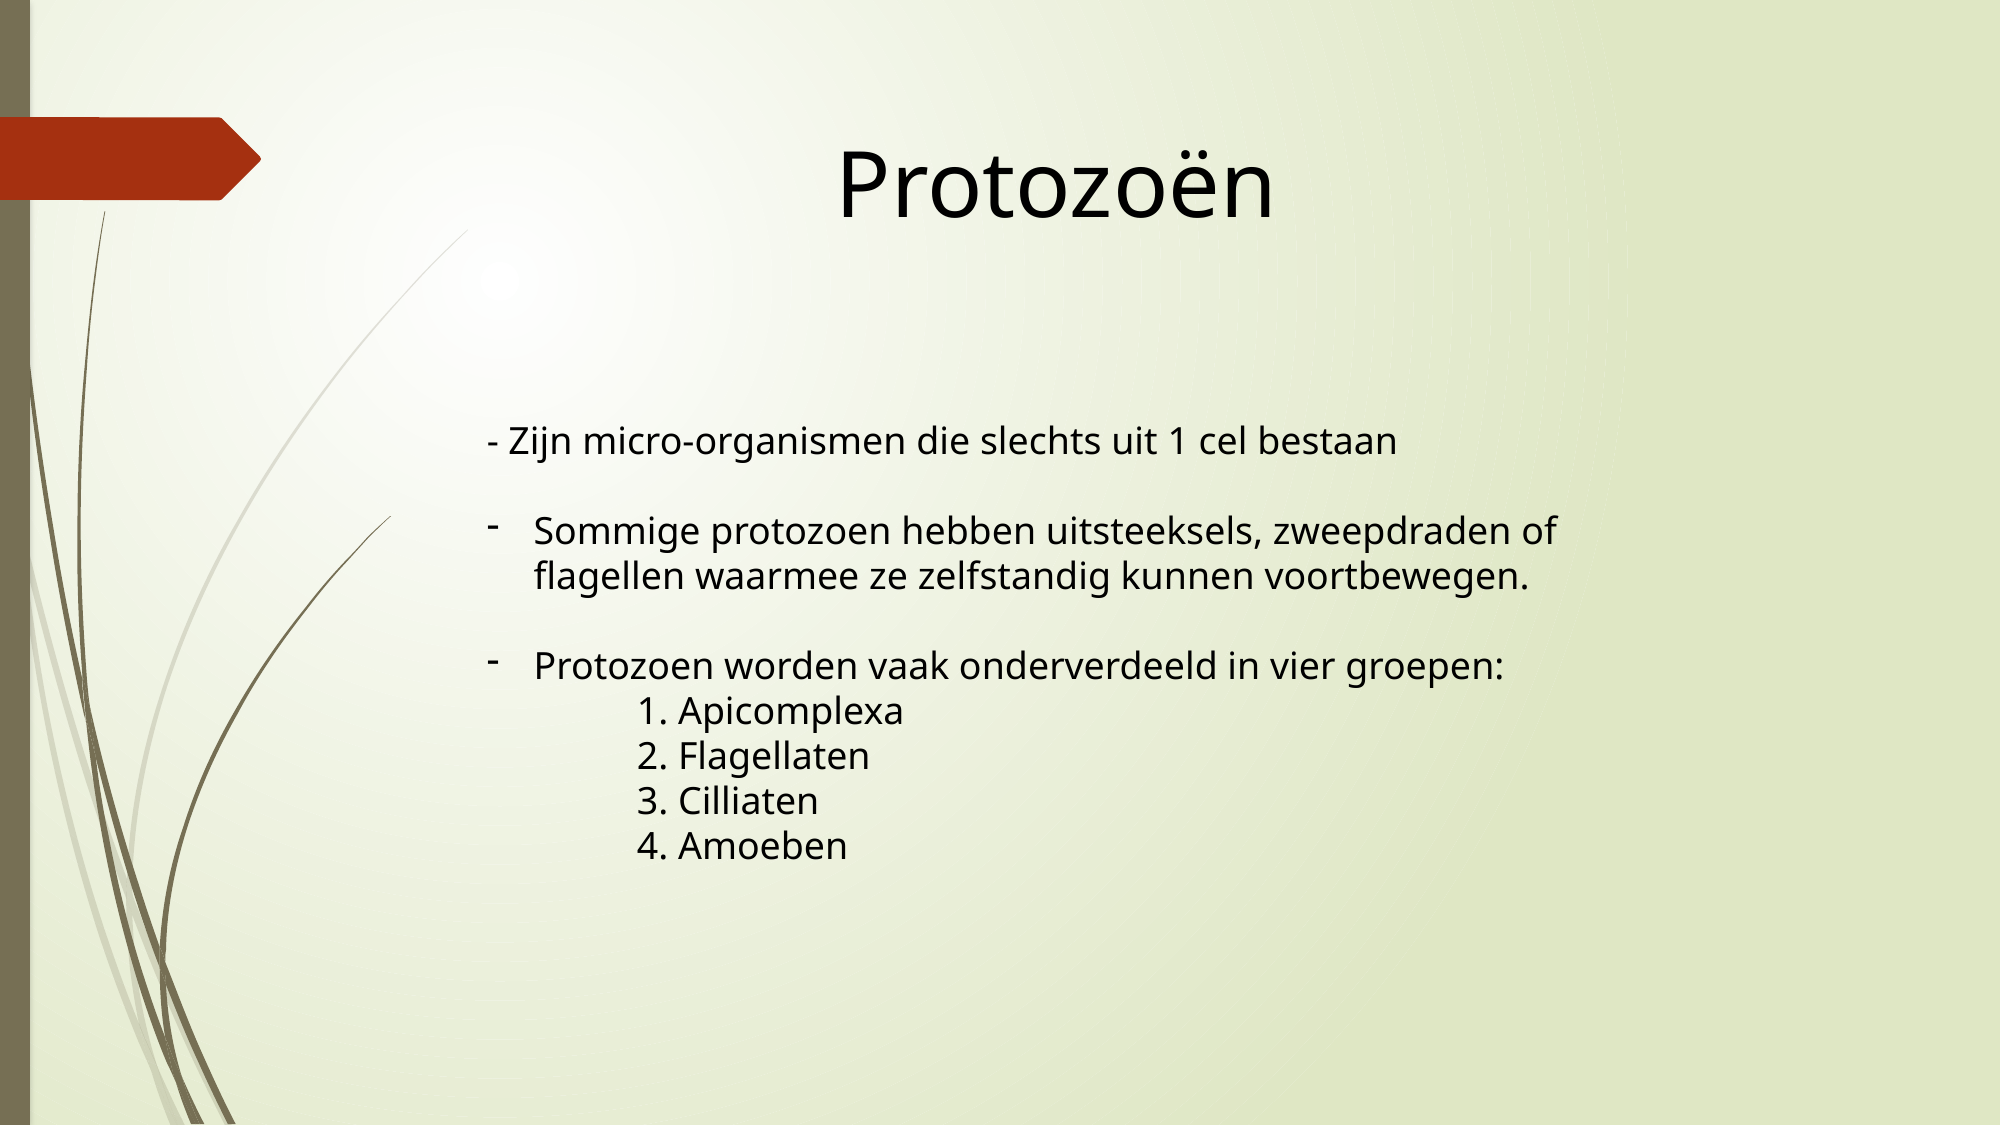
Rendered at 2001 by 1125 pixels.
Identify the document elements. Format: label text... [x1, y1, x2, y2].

text_box - Zijn micro-organismen die slechts uit 1 cel bestaan Sommige protozoen hebben uitsteeksels, zweepdraden of flagellen waarmee ze zelfstandig kunnen voortbewegen. Protozoen worden vaak onderverdeeld in vier groepen: 1. Apicomplexa 2. Flagellaten 3. Cilliaten 4. Amoeben [472, 409, 1641, 875]
text_box Protozoën [485, 118, 1628, 244]
